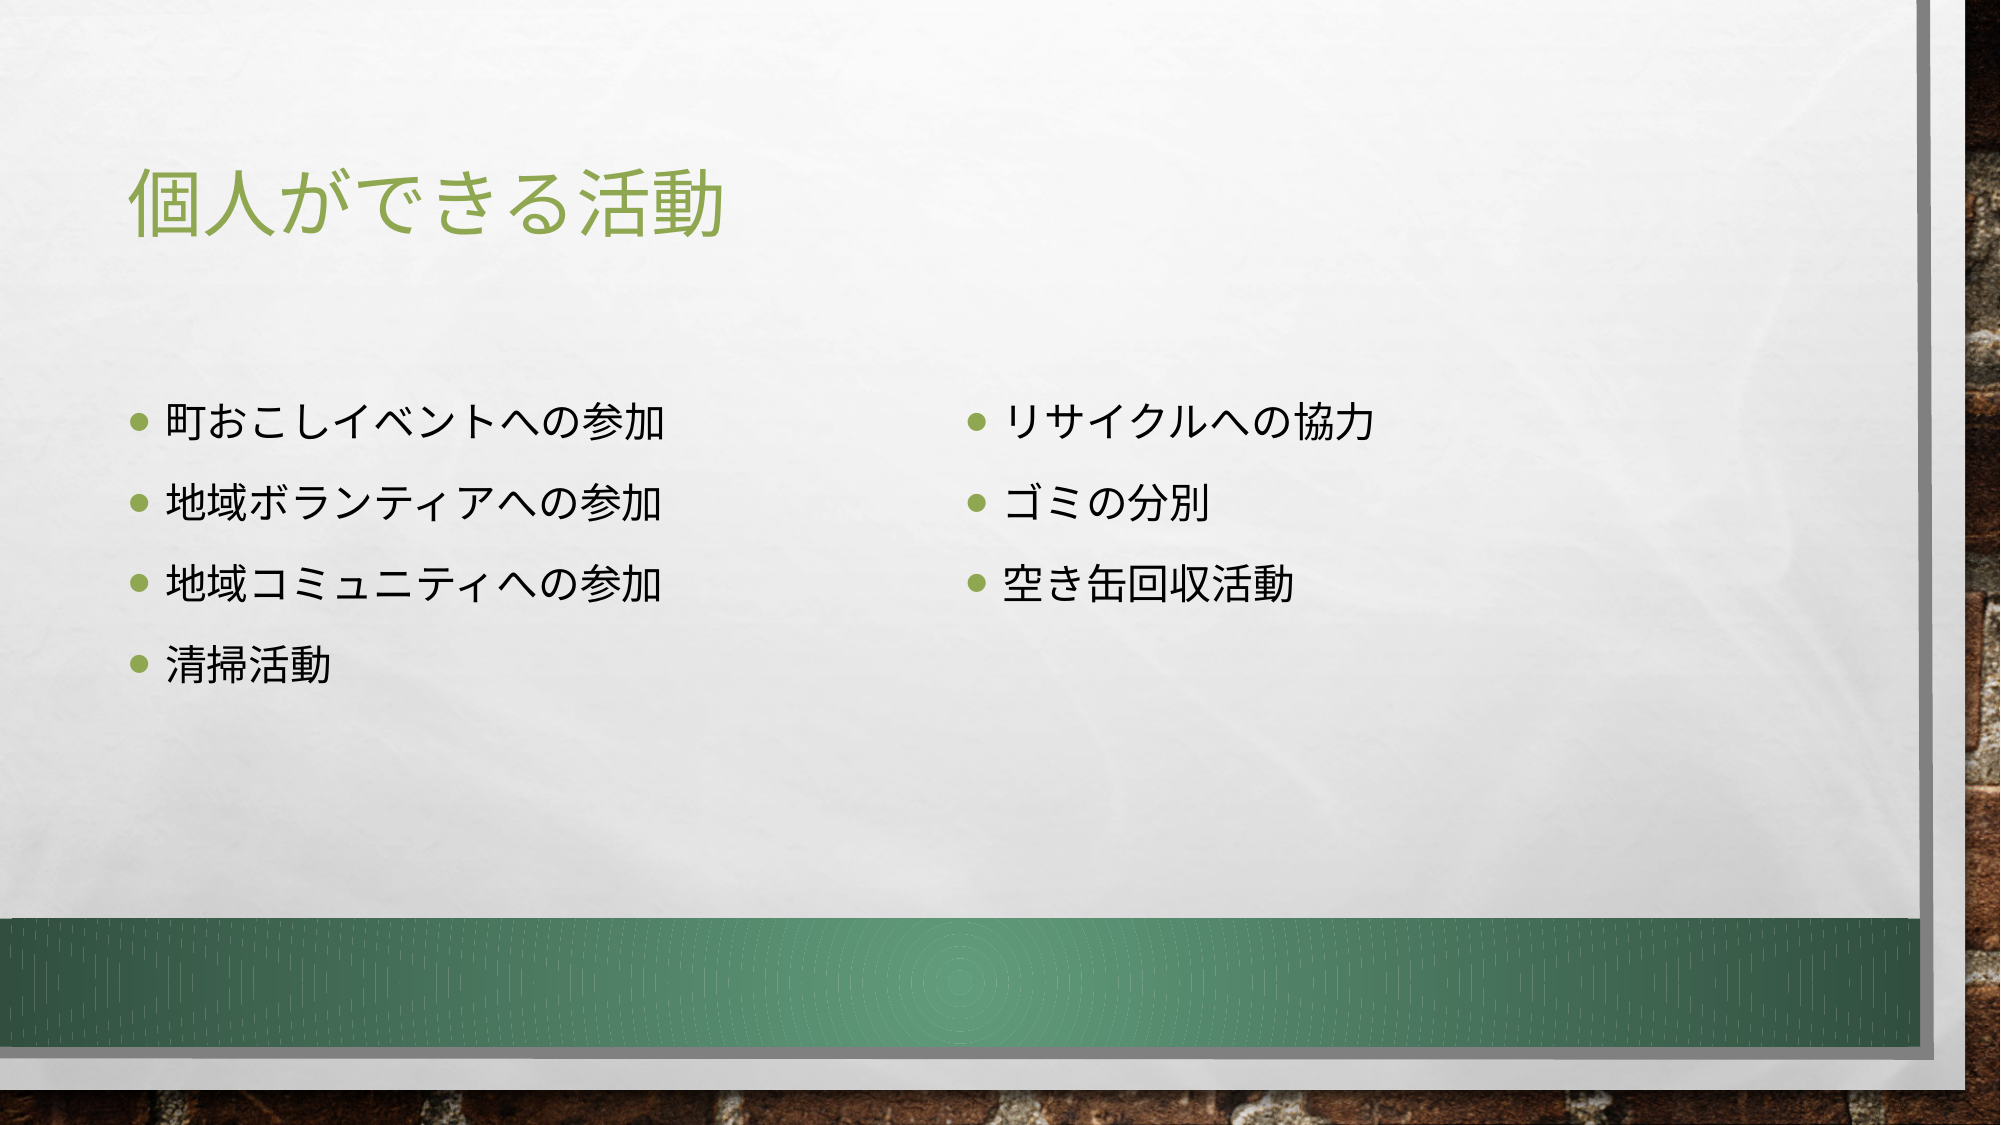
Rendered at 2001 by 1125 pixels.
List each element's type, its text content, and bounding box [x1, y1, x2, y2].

title 個人ができる活動 [112, 112, 1818, 302]
list 町おこしイベントへの参加 地域ボランティアへの参加 地域コミュニティへの参加 清掃活動 リサイクルへの協力 ゴミの分別 空き缶回収活動 [112, 375, 1818, 862]
picture [0, 0, 2000, 1125]
